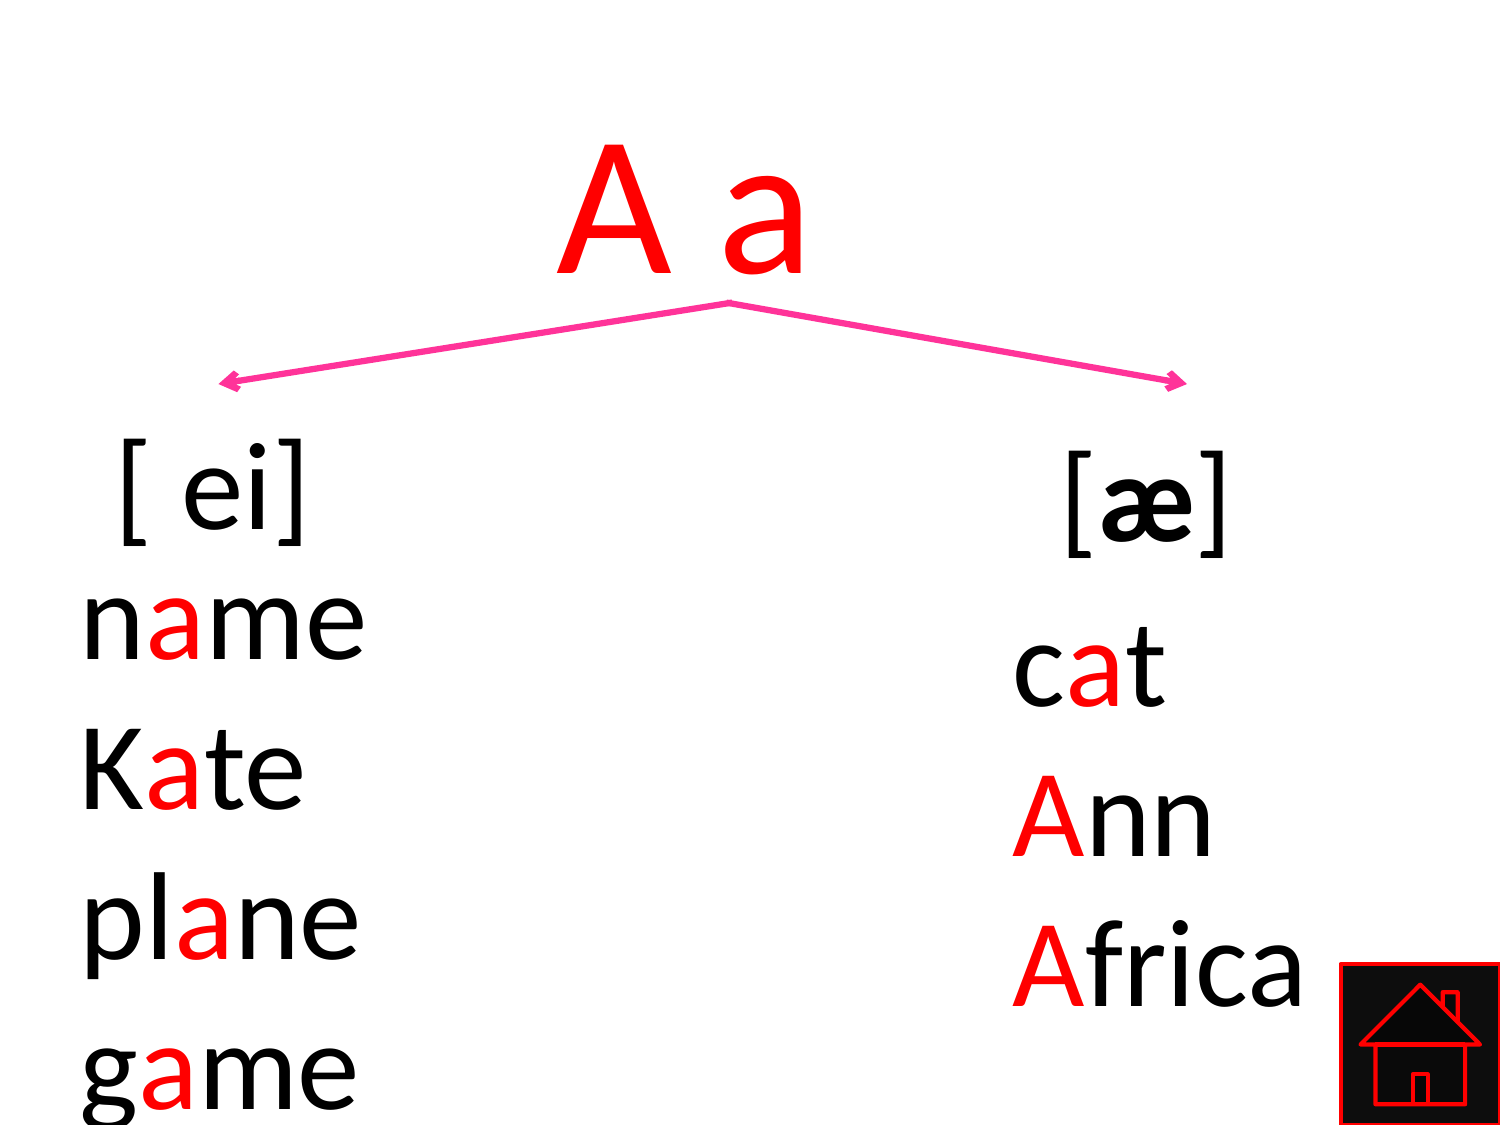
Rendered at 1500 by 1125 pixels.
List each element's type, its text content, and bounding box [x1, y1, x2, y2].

text_box [ ei] [100, 397, 337, 527]
text_box cat Ann Africa [998, 574, 1388, 1039]
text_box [726, 302, 1188, 385]
text_box name Kate plane game [64, 527, 443, 1125]
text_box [218, 302, 725, 385]
text_box [1339, 962, 1500, 1125]
text_box [æ] [1045, 408, 1317, 574]
text_box A a [253, 66, 1117, 301]
